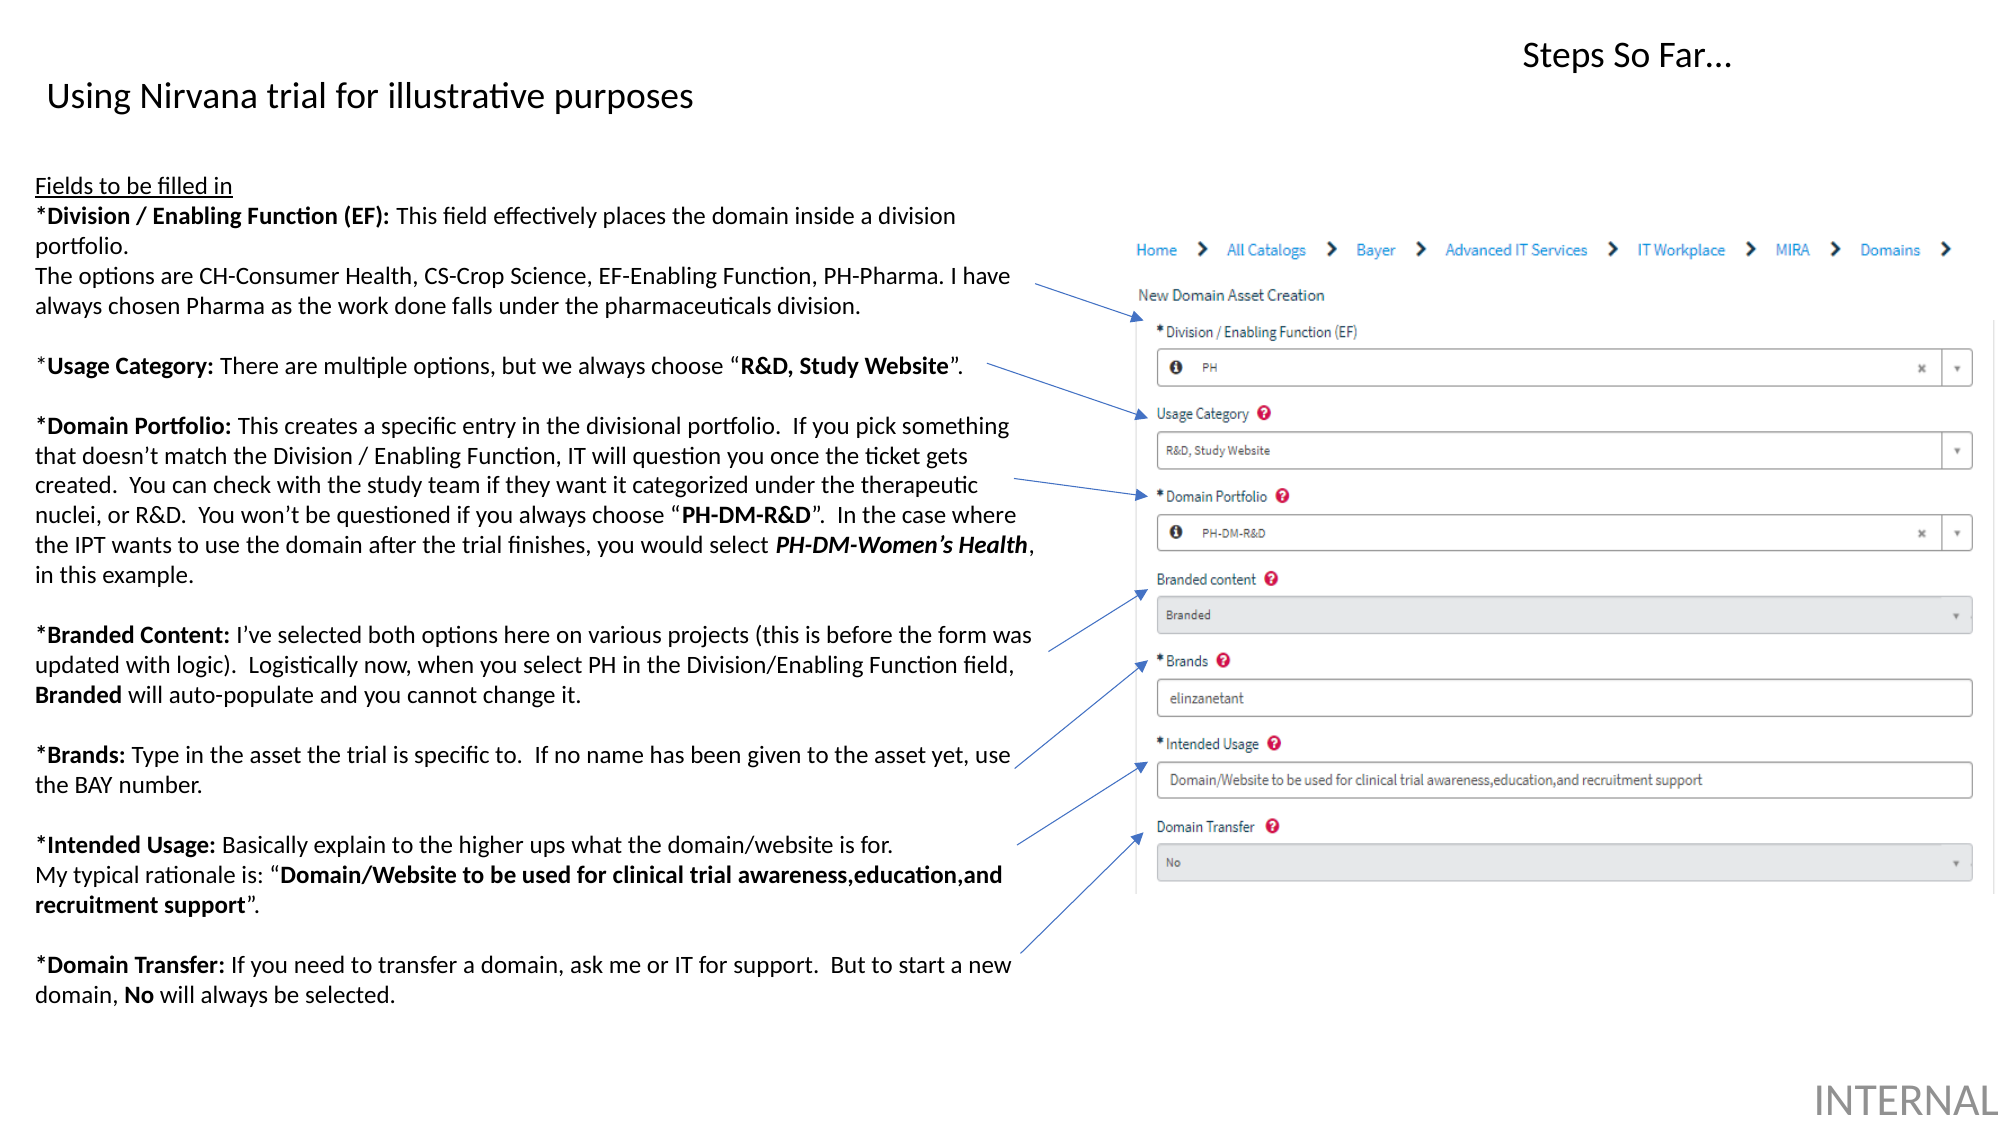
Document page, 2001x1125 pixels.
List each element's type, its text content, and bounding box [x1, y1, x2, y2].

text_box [1035, 283, 1144, 321]
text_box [986, 363, 1149, 419]
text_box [1048, 589, 1149, 652]
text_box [1020, 832, 1144, 954]
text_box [1013, 478, 1148, 497]
picture [1130, 320, 2000, 894]
text_box Using Nirvana trial for illustrative purposes [31, 63, 710, 124]
picture [1110, 231, 1977, 319]
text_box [1016, 761, 1149, 846]
text_box Steps So Far… [1507, 23, 1748, 83]
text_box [1014, 660, 1149, 769]
text_box Fields to be filled in *Division / Enabling Function (EF): This field effectively places the domain inside a division portfolio. The options are CH-Consumer Health, CS-Crop Science, EF-Enabling Function, PH-Pharma. I have always chosen Pharma as the work done falls under the pharmaceuticals division. *Usage Category: There are multiple options, but we always choose “R&D, Study Website”. *Domain Portfolio: This creates a specific entry in the divisional portfolio. If you pick something that doesn’t match the Division / Enabling Function, IT will question you once the ticket gets created. You can check with the study team if they want it categorized under the therapeutic nuclei, or R&D. You won’t be questioned if you always choose “PH-DM-R&D”. In the case where the IPT wants to use the domain after the trial finishes, you would select PH-DM-Women’s Health, in this example. *Branded Content: I’ve selected both options here on various projects (this is before the form was updated with logic). Logistically now, when you select PH in the Division/Enabling Function field, Branded will auto-populate and you cannot change it. *Brands: Type in the asset the trial is specific to. If no name has been given to the asset yet, use the BAY number. *Intended Usage: Basically explain to the higher ups what the domain/website is for. My typical rationale is: “Domain/Website to be used for clinical trial awareness,education,and recruitment support”. *Domain Transfer: If you need to transfer a domain, ask me or IT for support. But to start a new domain, No will always be selected. [20, 162, 1062, 1046]
